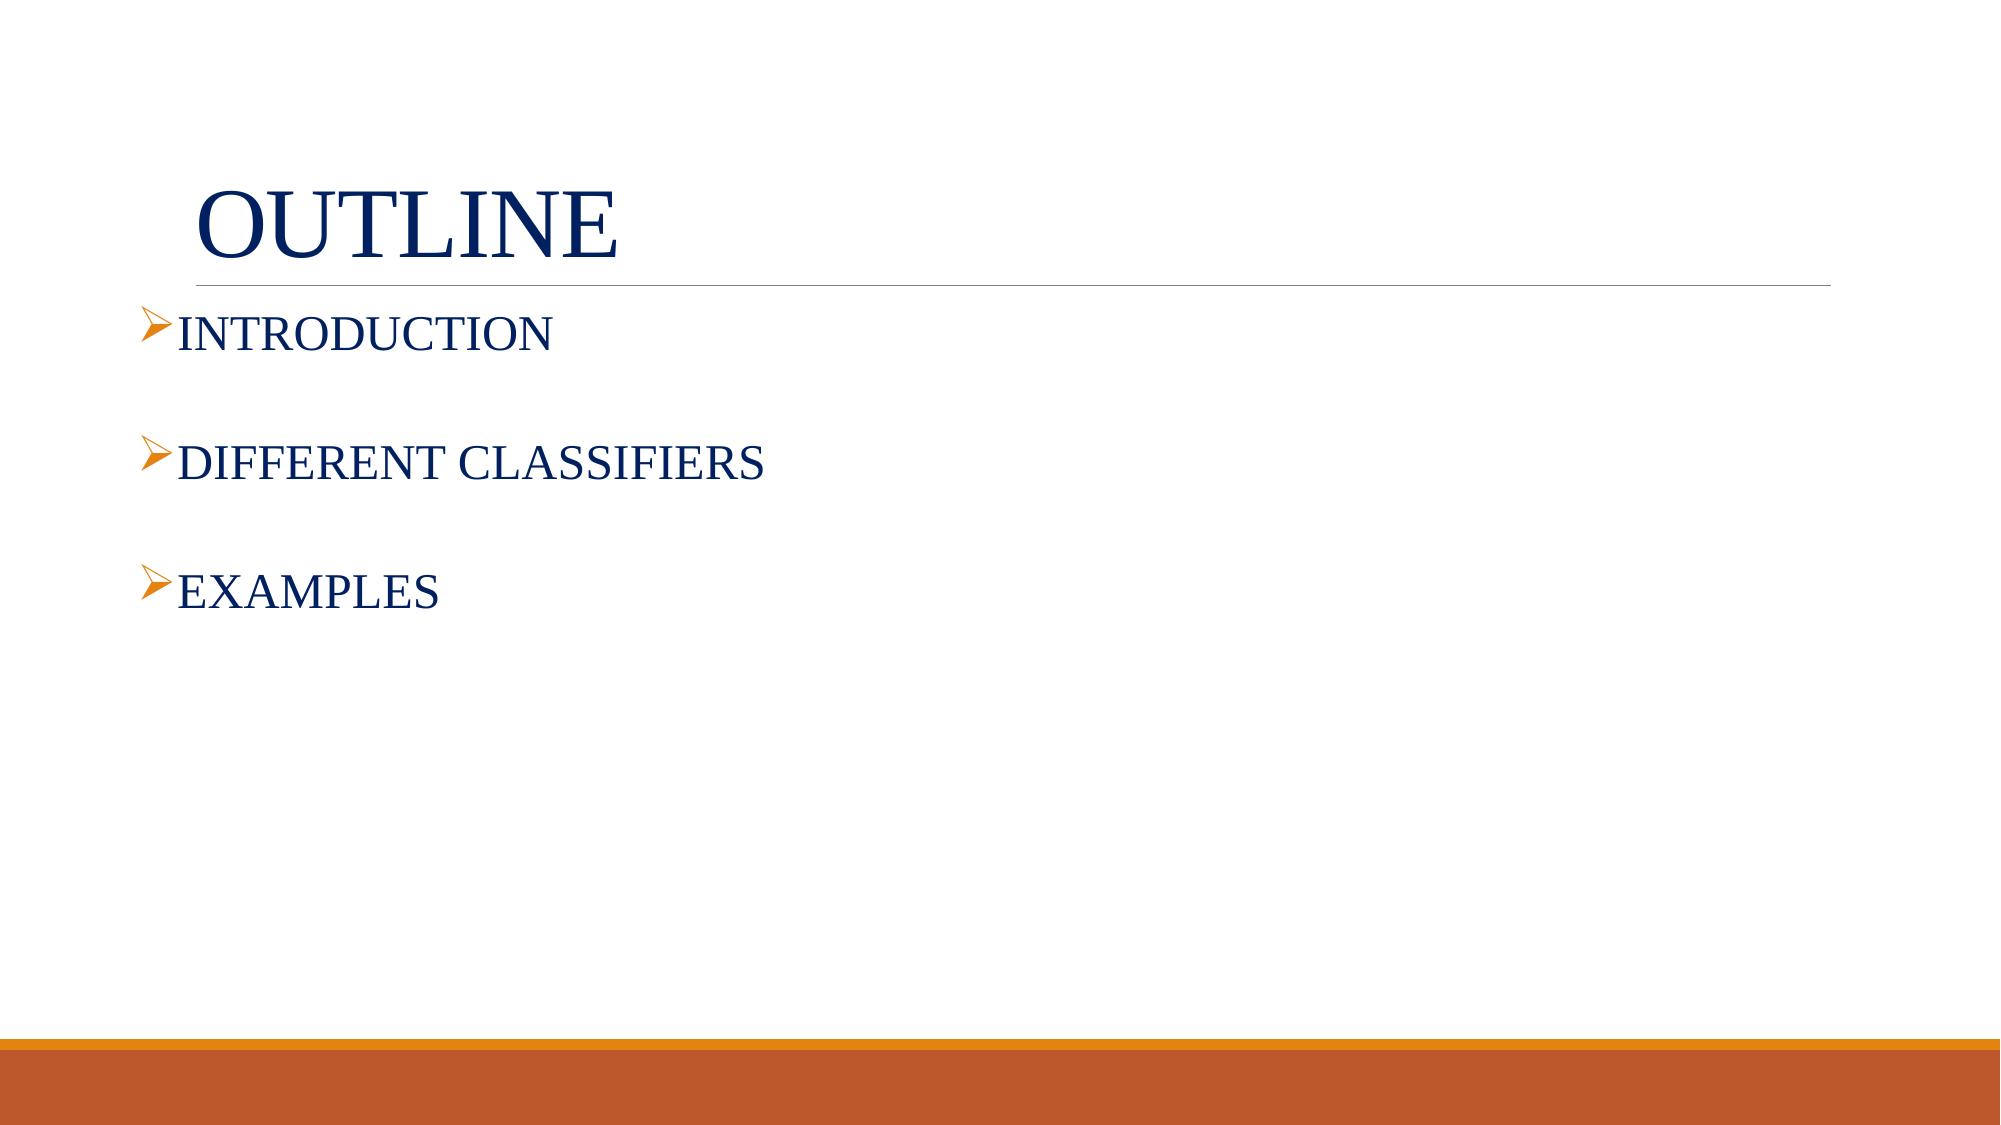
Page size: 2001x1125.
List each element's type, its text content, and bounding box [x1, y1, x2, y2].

list INTRODUCTION DIFFERENT CLASSIFIERS EXAMPLES [137, 299, 1863, 1046]
title OUTLINE [180, 47, 1830, 285]
